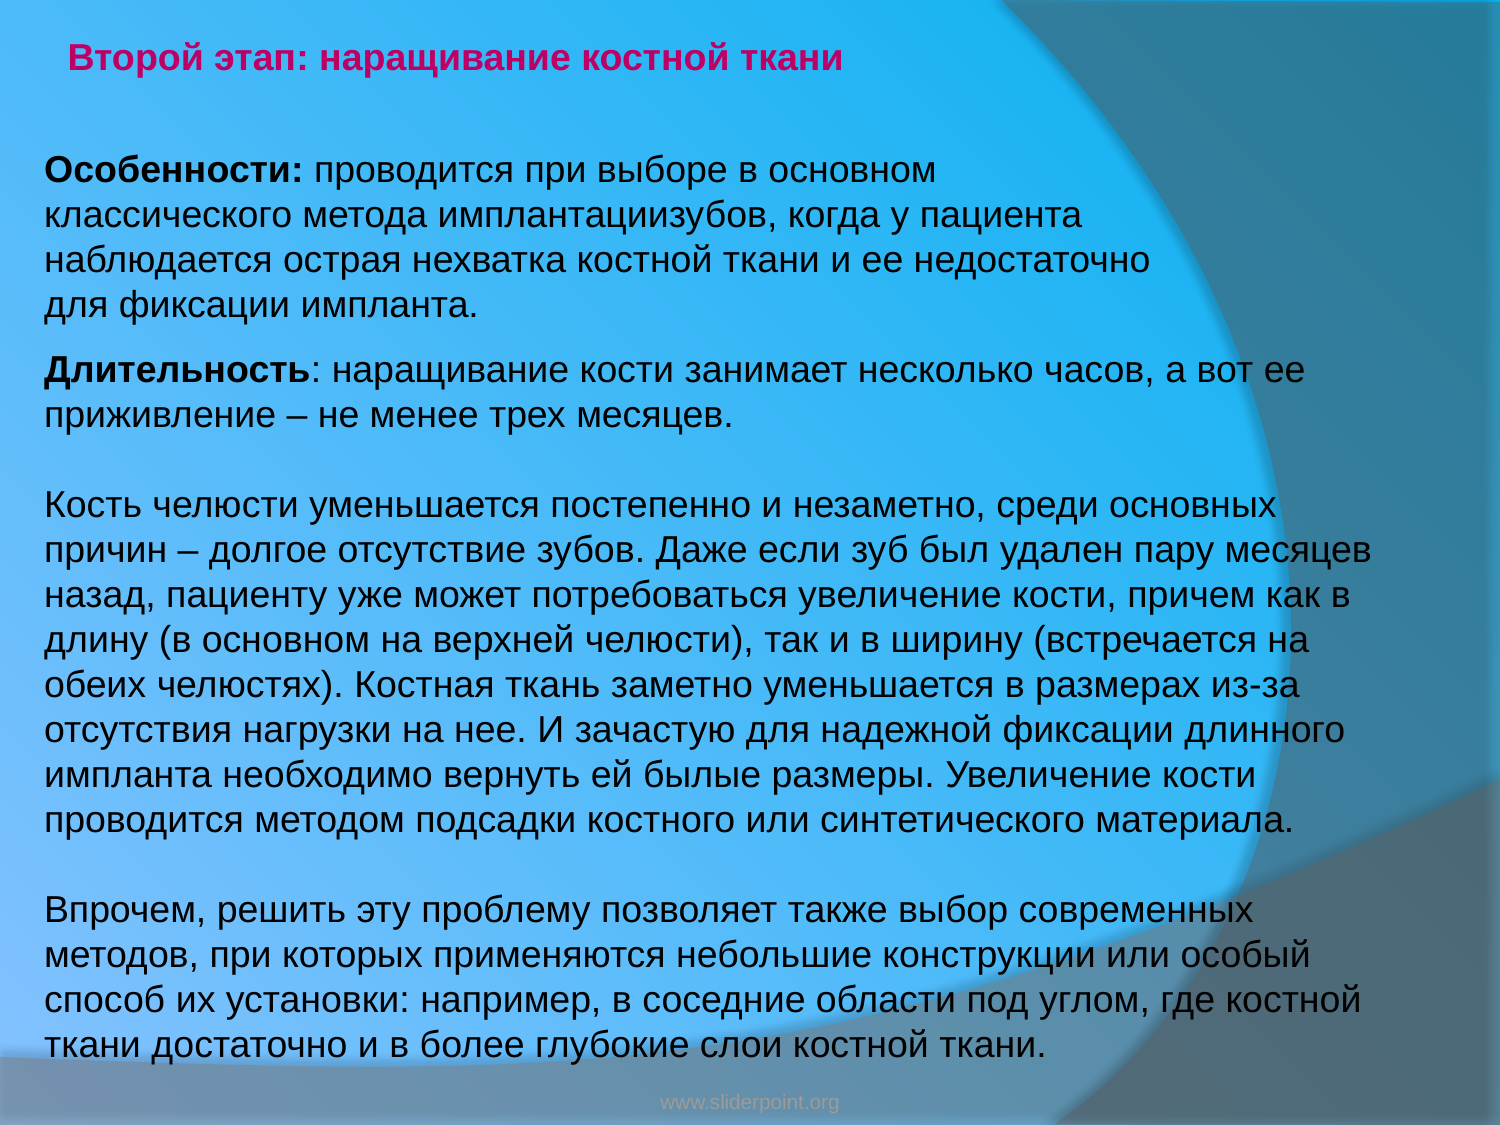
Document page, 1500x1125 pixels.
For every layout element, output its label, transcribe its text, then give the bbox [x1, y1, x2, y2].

text_box Длительность: наращивание кости занимает несколько часов, а вот ее приживление – не менее трех месяцев. Кость челюсти уменьшается постепенно и незаметно, среди основных причин – долгое отсутствие зубов. Даже если зуб был удален пару месяцев назад, пациенту уже может потребоваться увеличение кости, причем как в длину (в основном на верхней челюсти), так и в ширину (встречается на обеих челюстях). Костная ткань заметно уменьшается в размерах из-за отсутствия нагрузки на нее. И зачастую для надежной фиксации длинного импланта необходимо вернуть ей былые размеры. Увеличение кости проводится методом подсадки костного или синтетического материала. Впрочем, решить эту проблему позволяет также выбор современных методов, при которых применяются небольшие конструкции или особый способ их установки: например, в соседние области под углом, где костной ткани достаточно и в более глубокие слои костной ткани. [29, 337, 1406, 1118]
text_box Особенности: проводится при выборе в основном классического метода имплантациизубов, когда у пациента наблюдается острая нехватка костной ткани и ее недостаточно для фиксации импланта. [29, 137, 1176, 377]
text_box Второй этап: наращивание костной ткани [53, 25, 1081, 130]
footer www.sliderpoint.org [512, 1053, 988, 1114]
